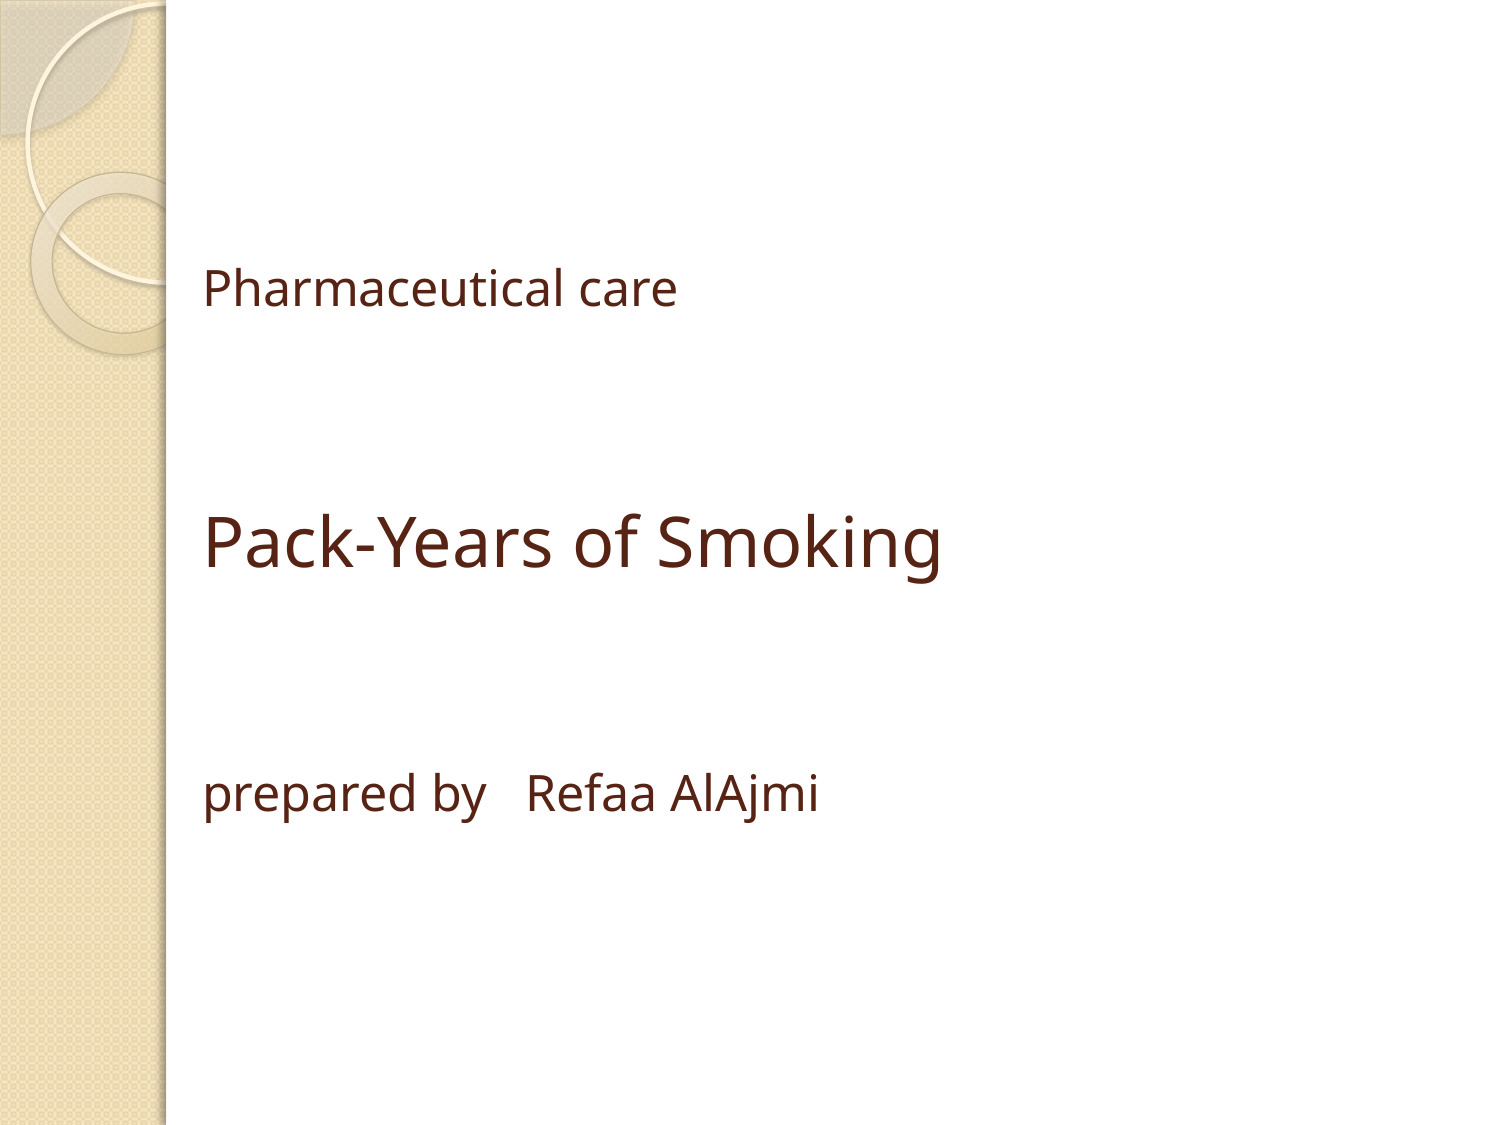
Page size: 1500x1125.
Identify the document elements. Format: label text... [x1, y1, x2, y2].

title Pharmaceutical care Pack-Years of Smoking prepared by Refaa AlAjmi [187, 246, 1500, 832]
